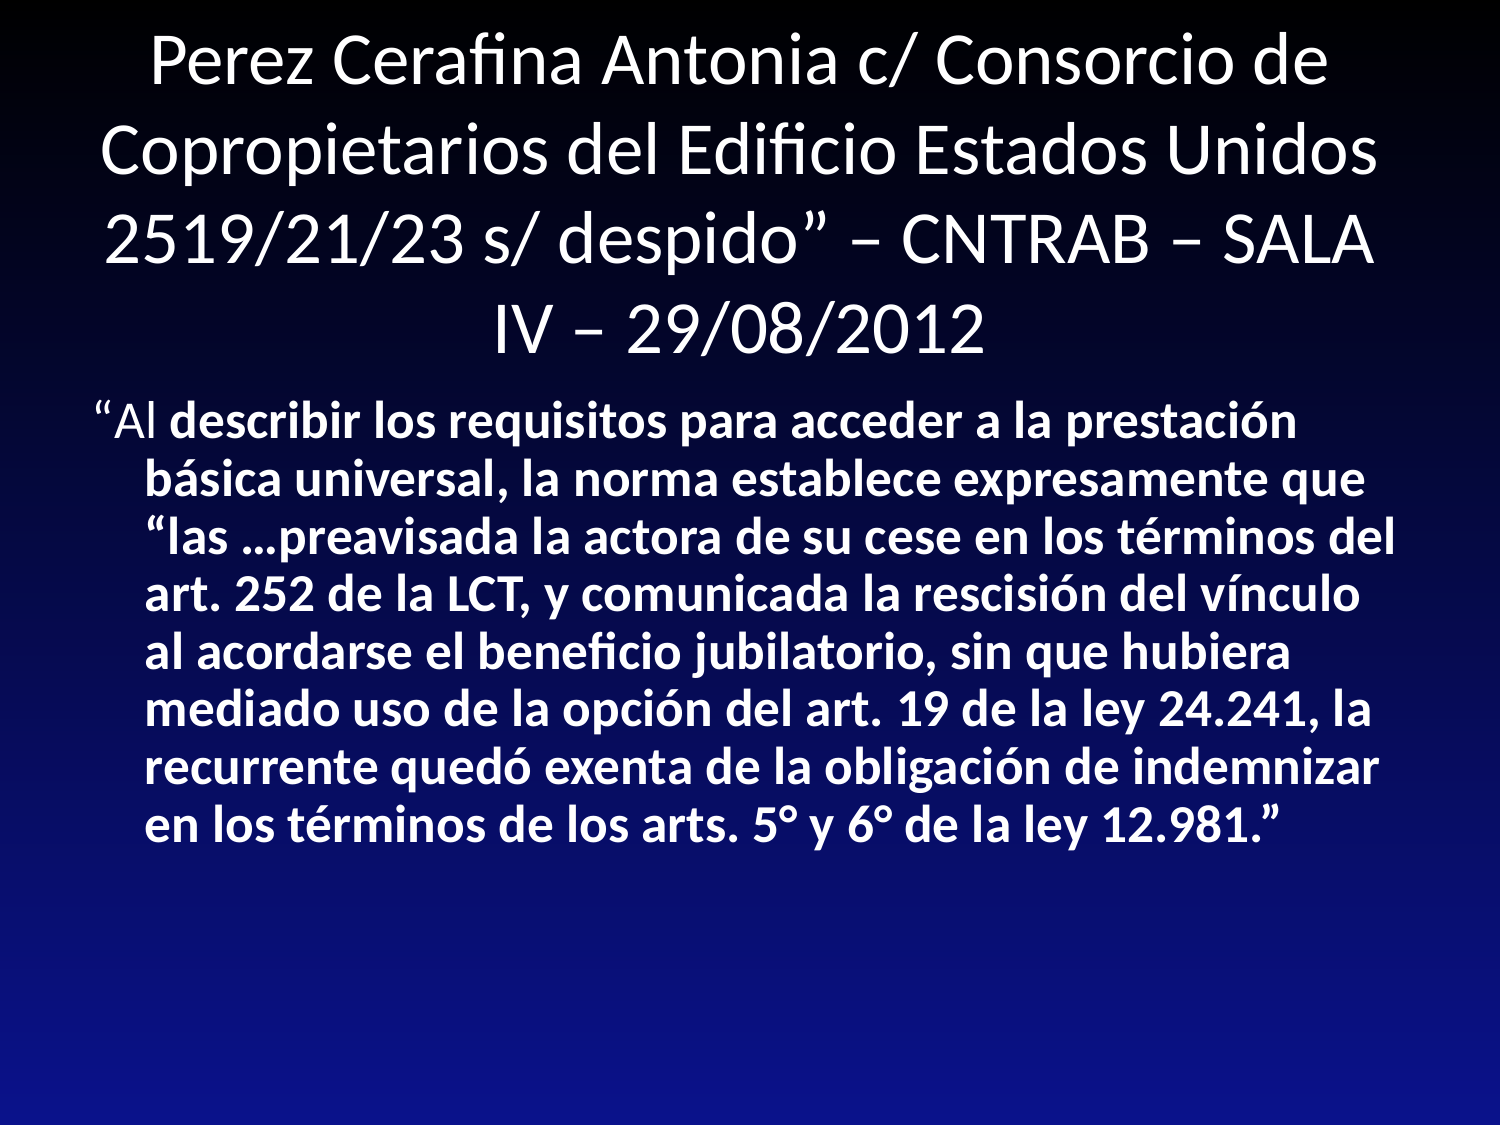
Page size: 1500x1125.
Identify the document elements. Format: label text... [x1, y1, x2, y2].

title Perez Cerafina Antonia c/ Consorcio de Copropietarios del Edificio Estados Unidos 2519/21/23 s/ despido” – CNTRAB – SALA IV – 29/08/2012 [52, 0, 1428, 469]
list “Al describir los requisitos para acceder a la prestación básica universal, la norma establece expresamente que “las …preavisada la actora de su cese en los términos del art. 252 de la LCT, y comunicada la rescisión del vínculo al acordarse el beneficio jubilatorio, sin que hubiera mediado uso de la opción del art. 19 de la ley 24.241, la recurrente quedó exenta de la obligación de indemnizar en los términos de los arts. 5° y 6° de la ley 12.981.” [76, 385, 1428, 1022]
